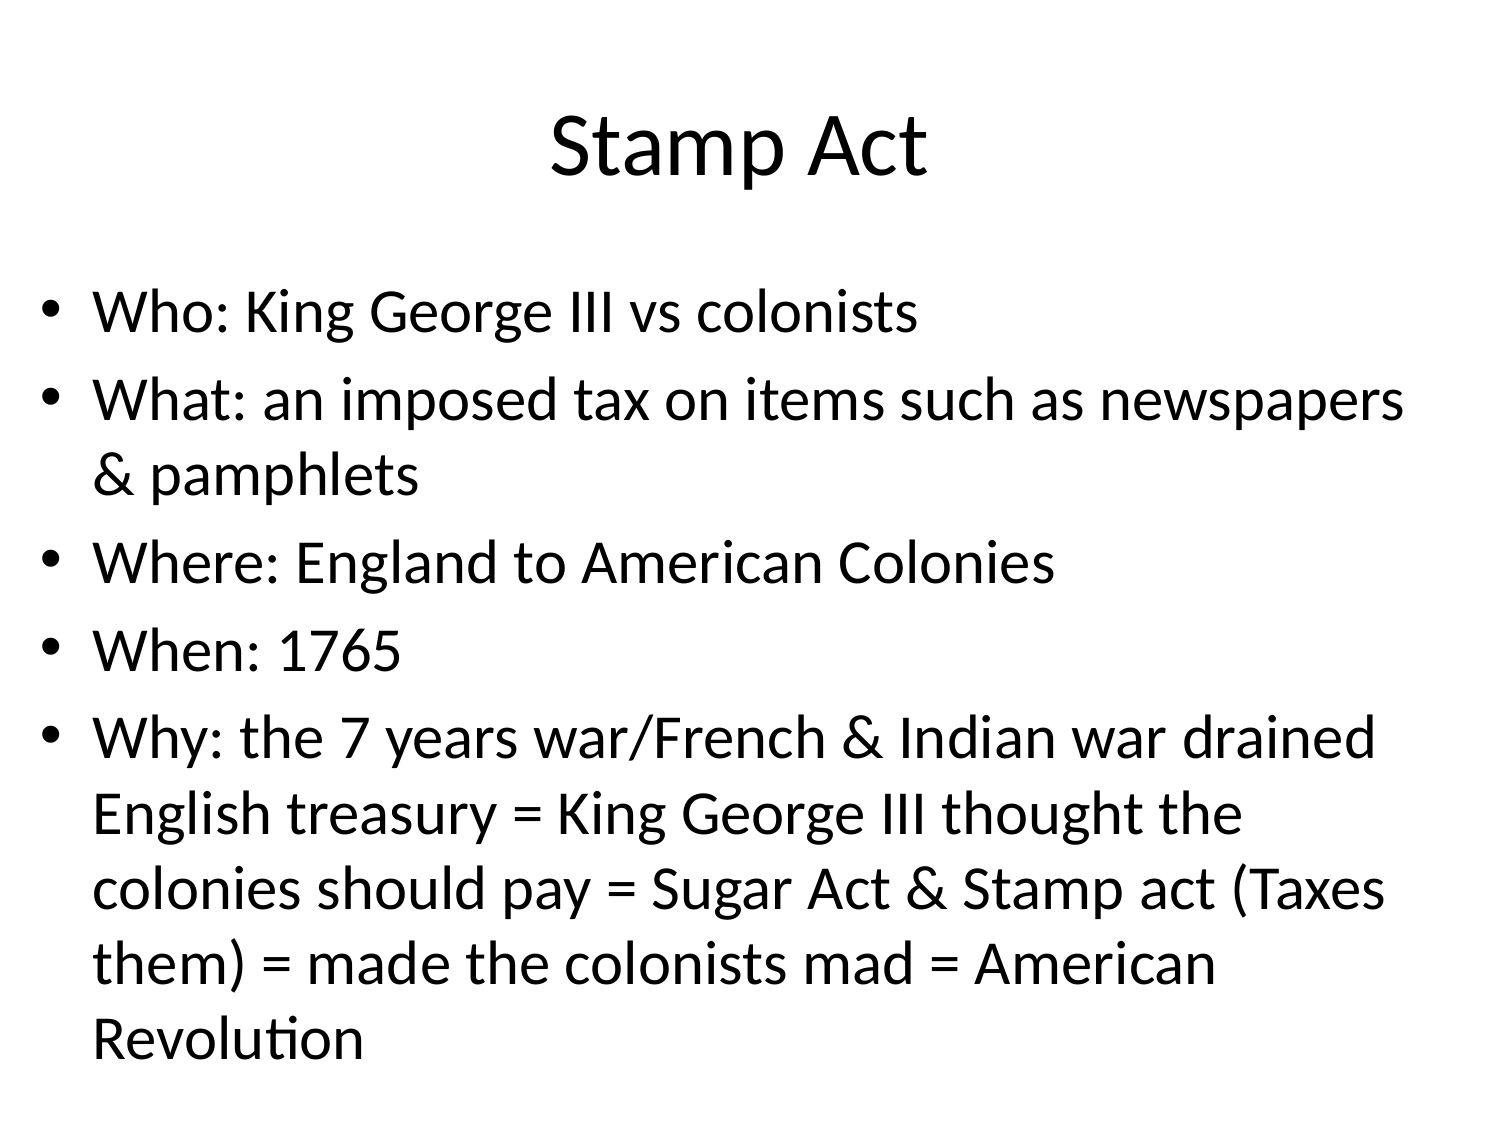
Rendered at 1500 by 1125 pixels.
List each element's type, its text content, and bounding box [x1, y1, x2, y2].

list Who: King George III vs colonists What: an imposed tax on items such as newspapers & pamphlets Where: England to American Colonies When: 1765 Why: the 7 years war/French & Indian war drained English treasury = King George III thought the colonies should pay = Sugar Act & Stamp act (Taxes them) = made the colonists mad = American Revolution [24, 262, 1425, 1088]
title Stamp Act [75, 45, 1425, 233]
